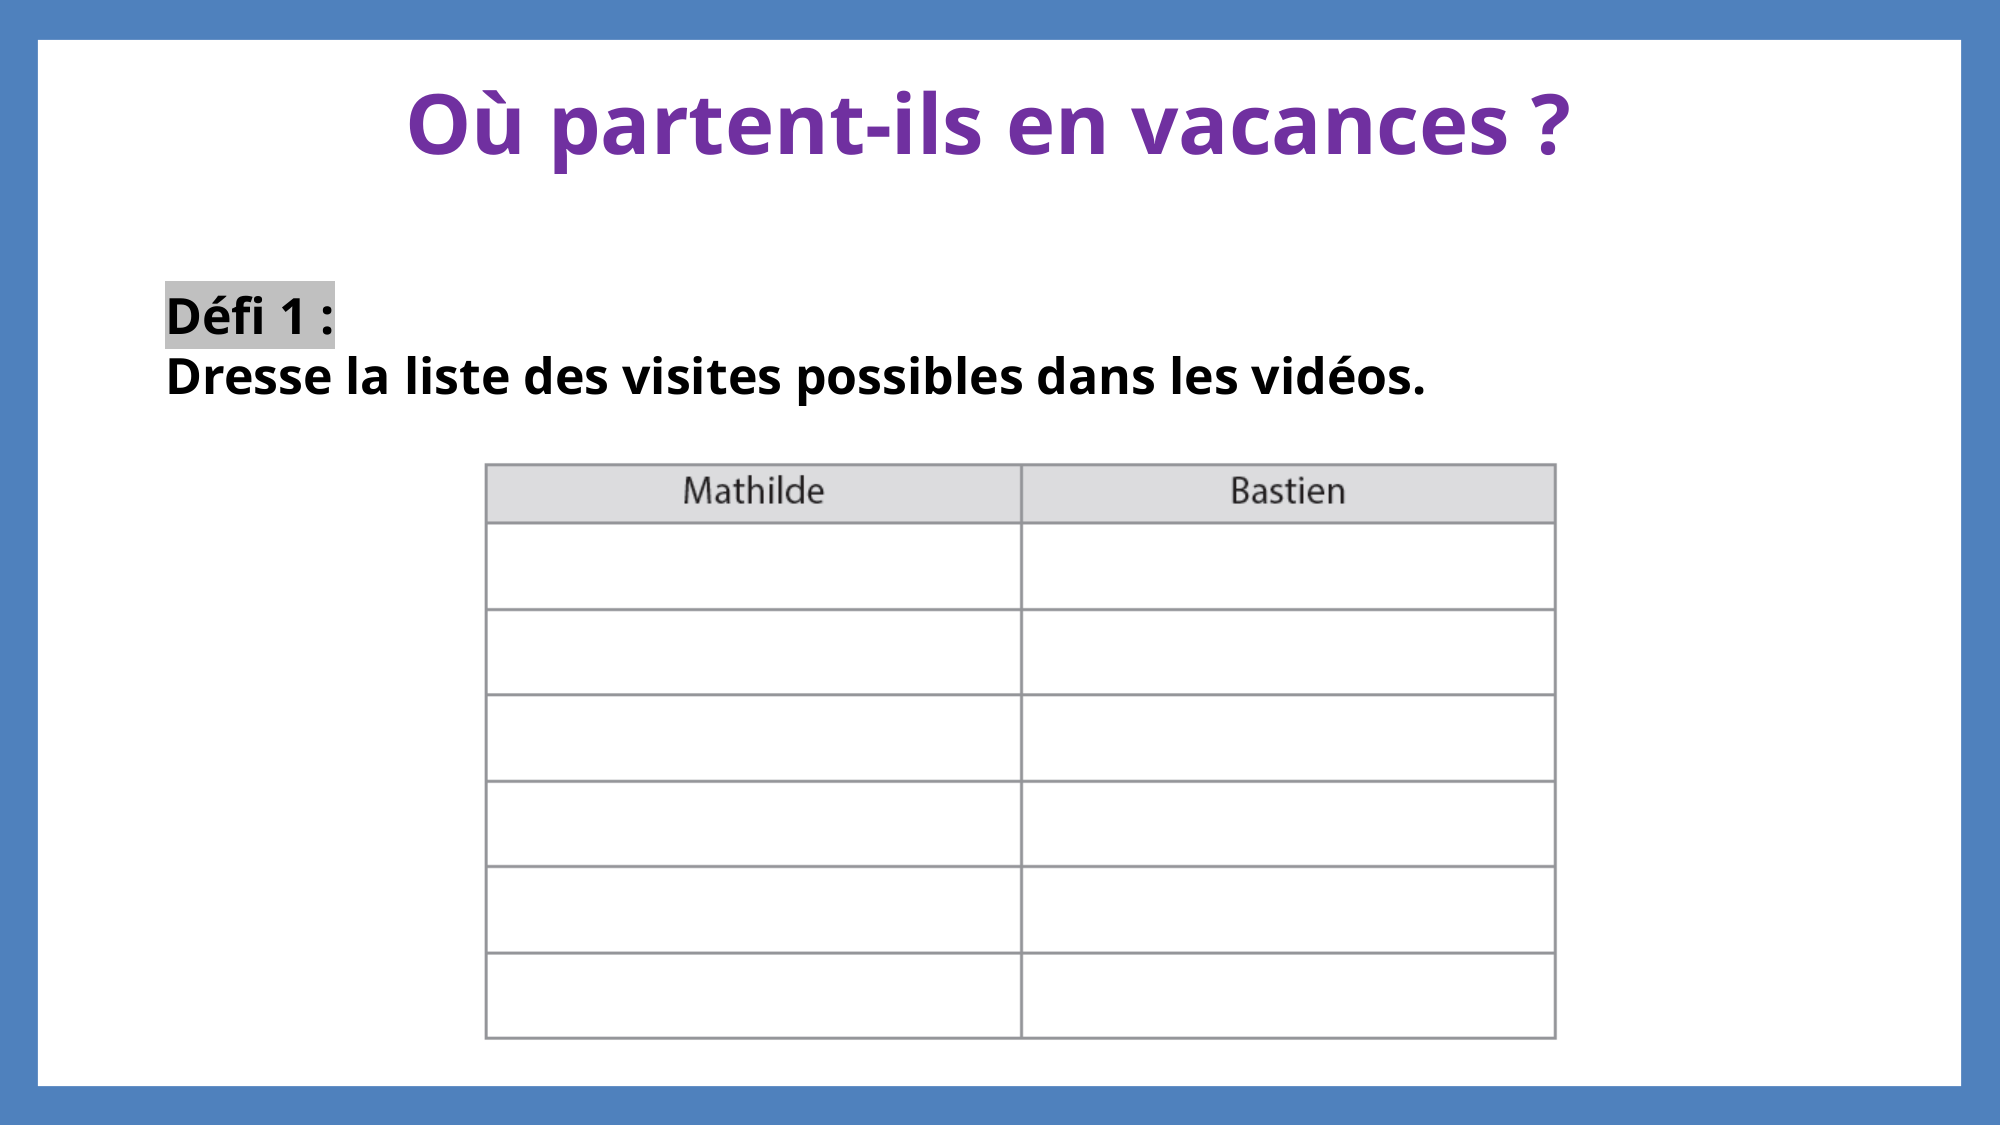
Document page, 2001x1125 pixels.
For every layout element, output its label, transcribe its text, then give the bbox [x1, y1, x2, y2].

text_box Où partent-ils en vacances ? [73, 63, 1927, 179]
picture [481, 453, 1572, 1043]
text_box Défi 1 : Dresse la liste des visites possibles dans les vidéos. [150, 276, 1451, 412]
